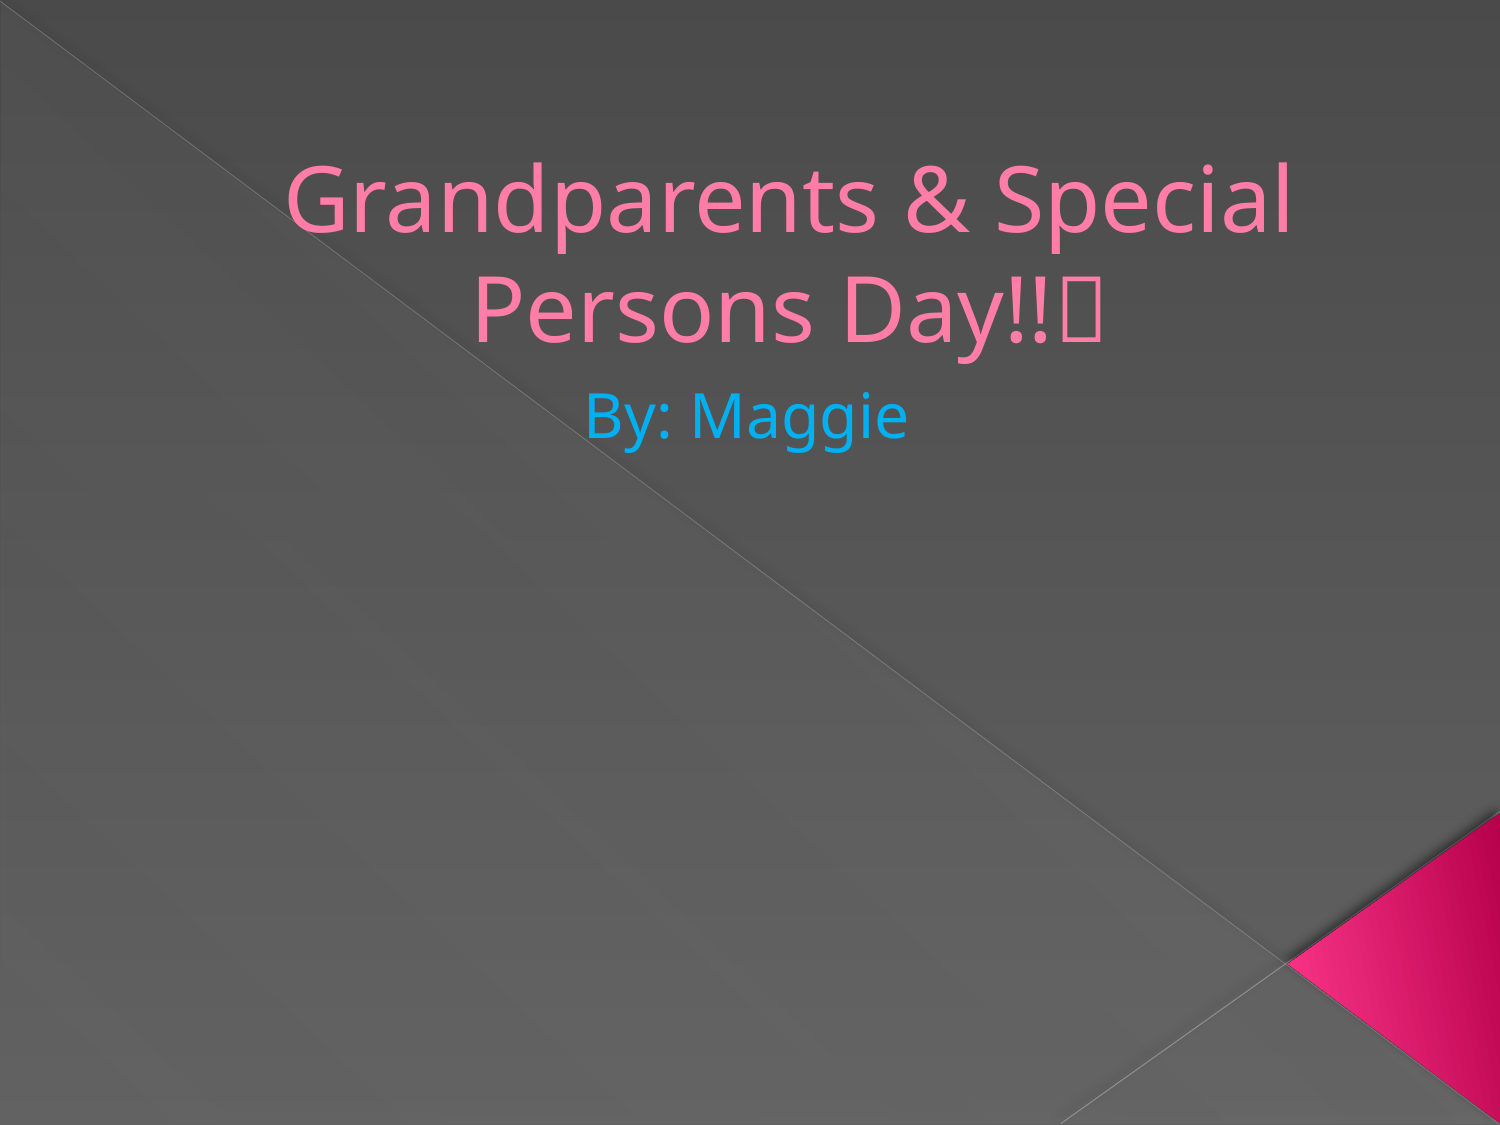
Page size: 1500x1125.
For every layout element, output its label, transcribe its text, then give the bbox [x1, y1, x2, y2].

title Grandparents & Special Persons Day!! [88, 127, 1412, 369]
subtitle By: Maggie [88, 369, 1412, 657]
